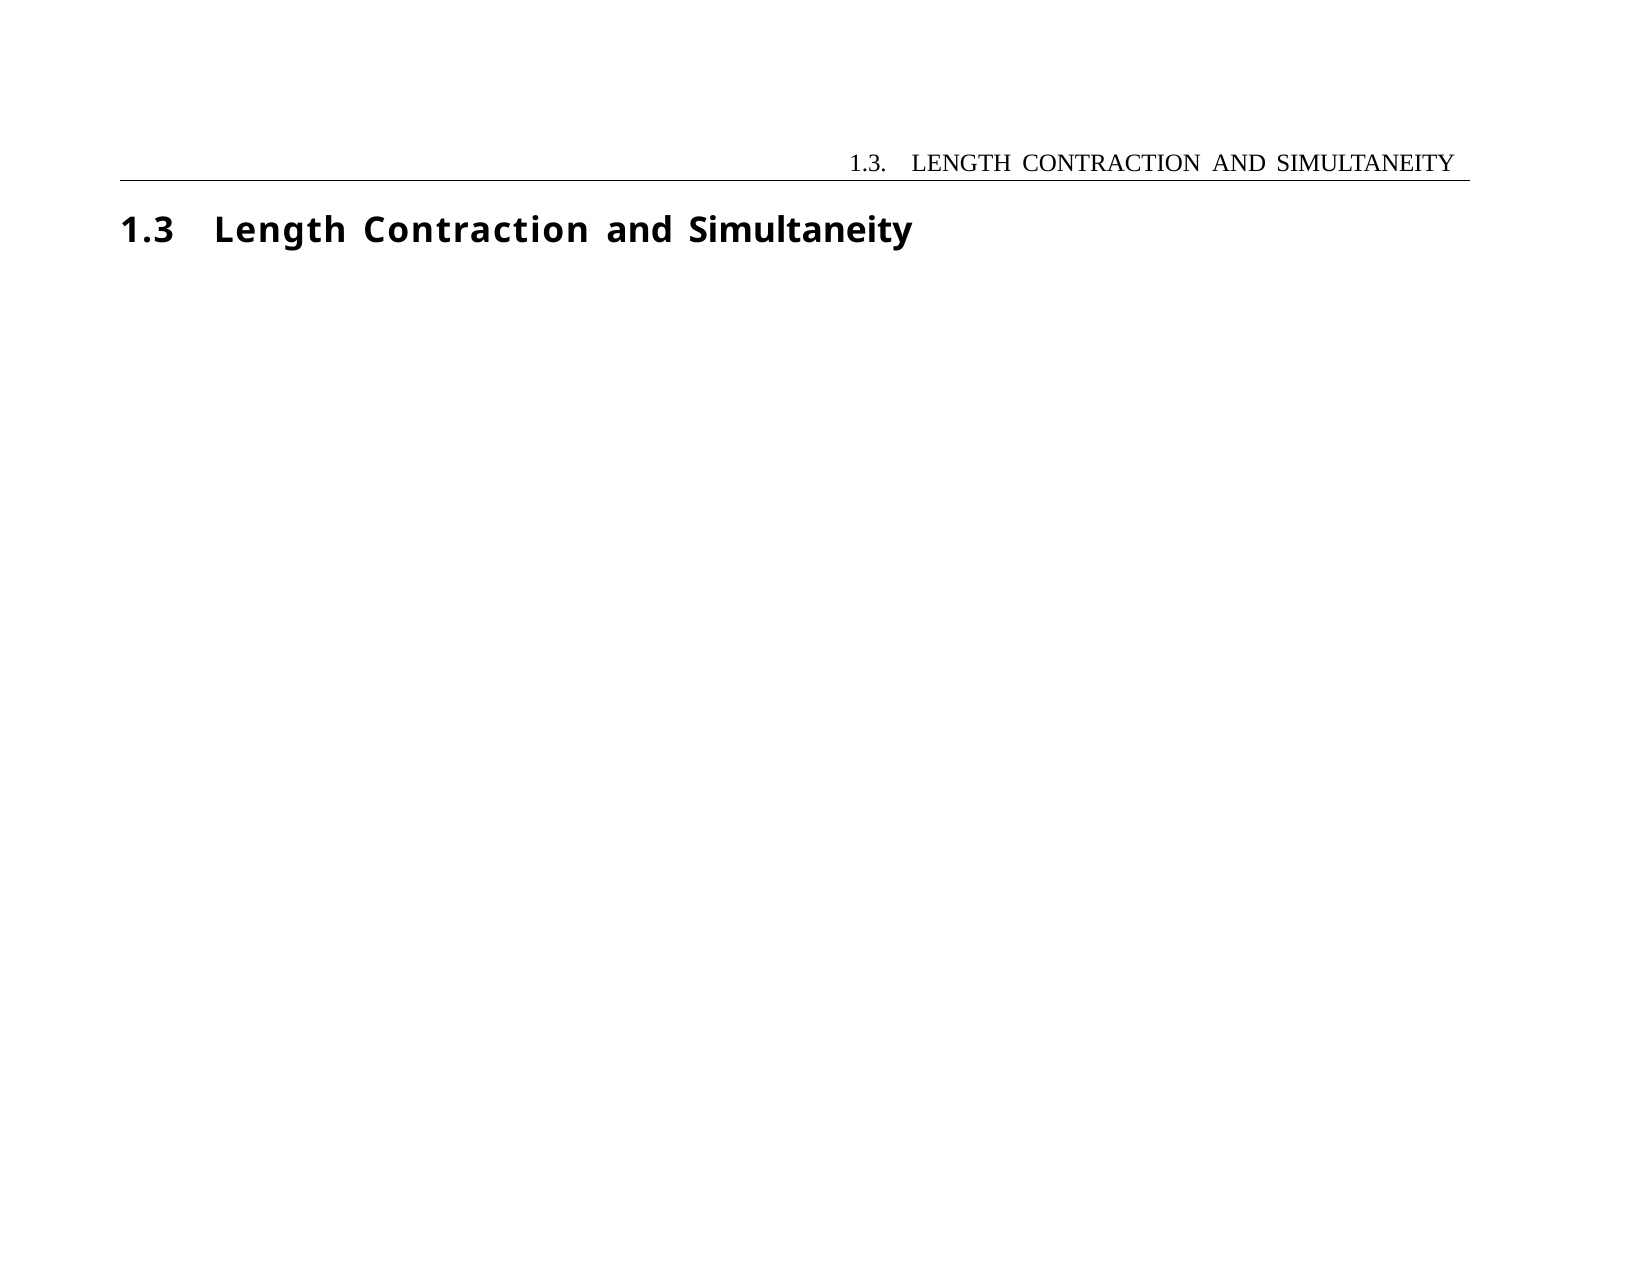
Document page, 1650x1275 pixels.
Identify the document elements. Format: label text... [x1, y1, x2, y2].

text_box 1.3. LENGTH CONTRACTION AND SIMULTANEITY 1.3 Length Contraction and Simultaneity [117, 144, 1473, 250]
